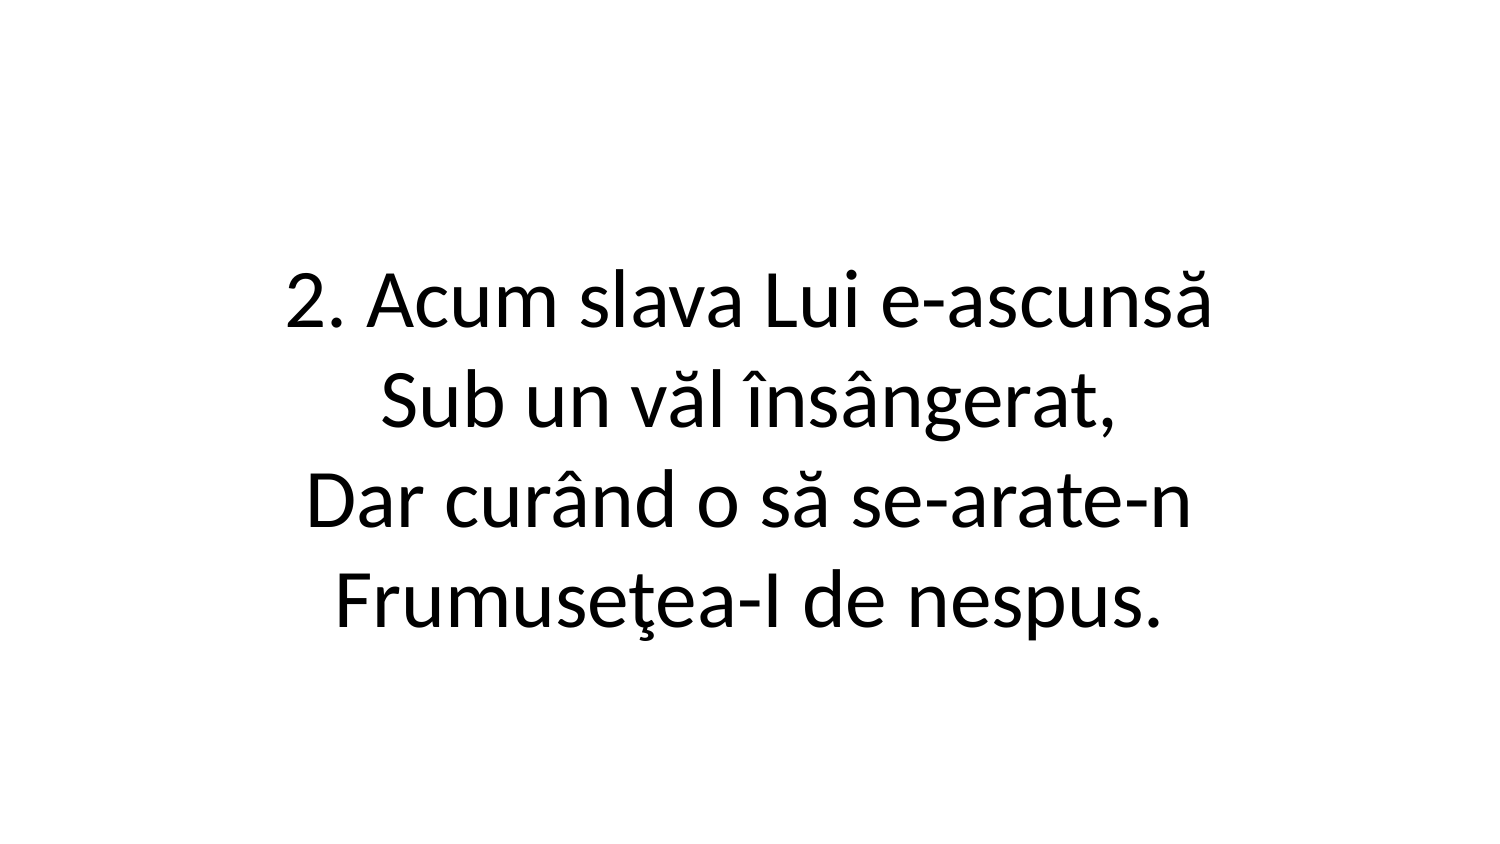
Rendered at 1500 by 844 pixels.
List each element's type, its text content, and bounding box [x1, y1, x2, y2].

text_box 2. Acum slava Lui e-ascunsă Sub un văl însângerat, Dar curând o să se-arate-n Frumuseţea-I de nespus. [269, 192, 1231, 652]
